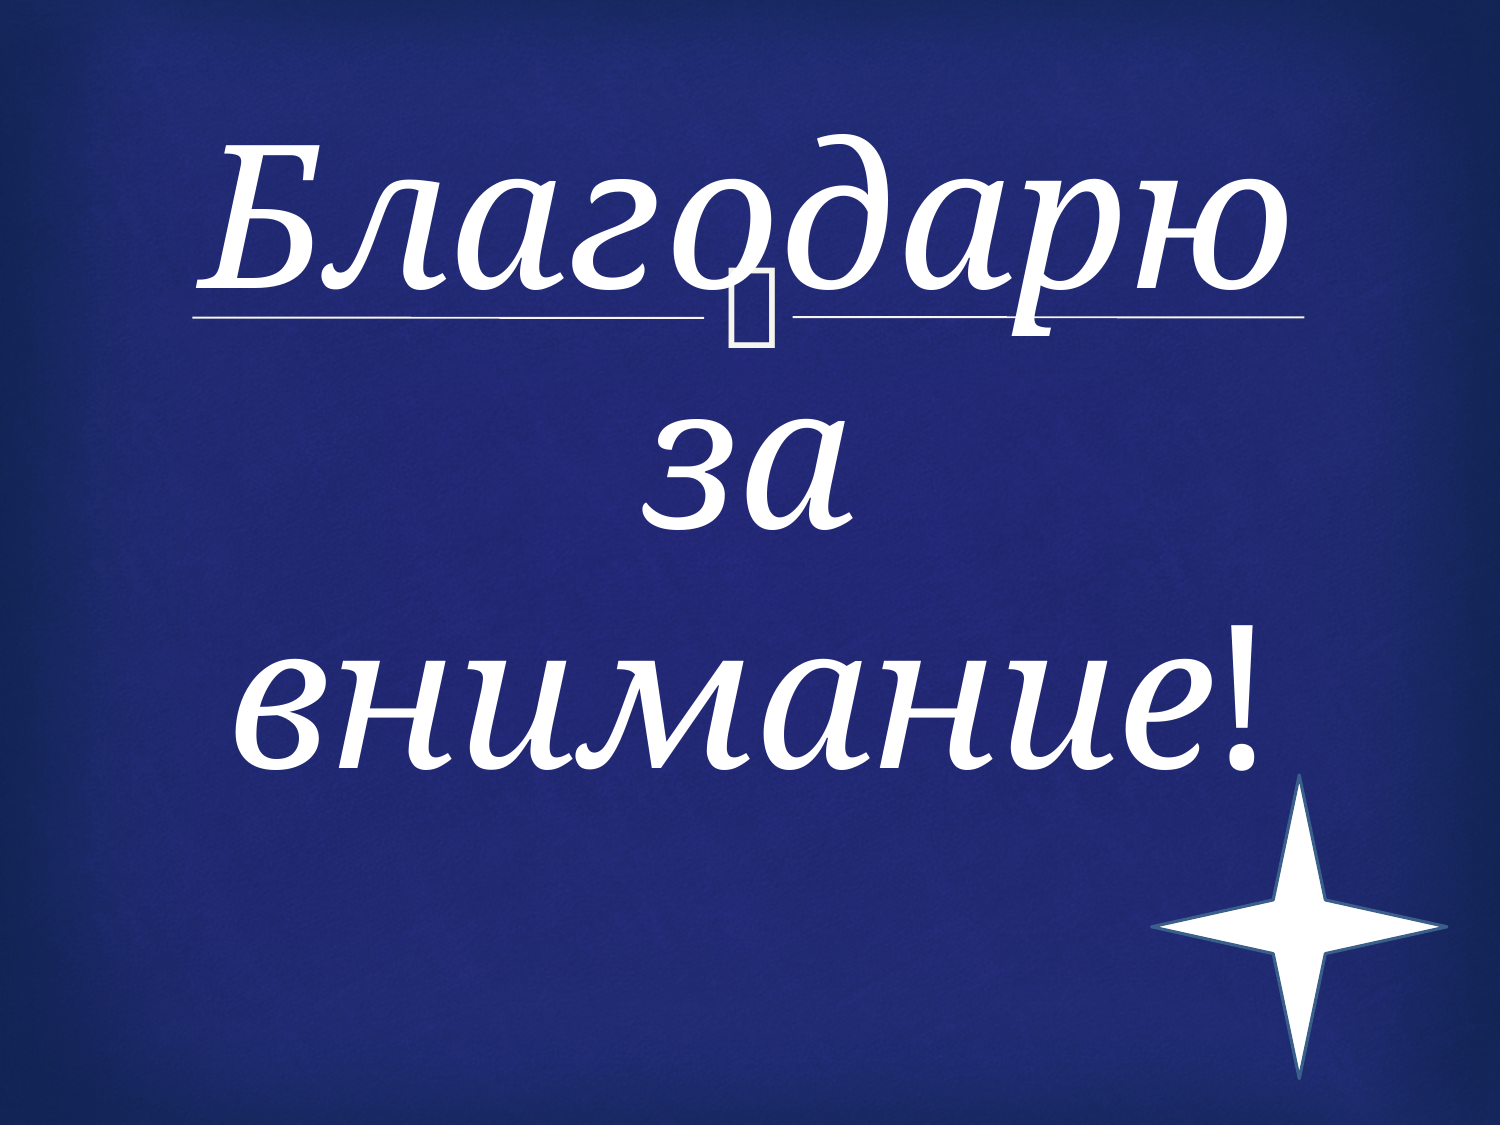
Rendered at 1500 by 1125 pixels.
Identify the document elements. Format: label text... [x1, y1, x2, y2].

text_box [1150, 773, 1449, 1081]
title Благодарю за внимание! [112, 361, 1385, 535]
